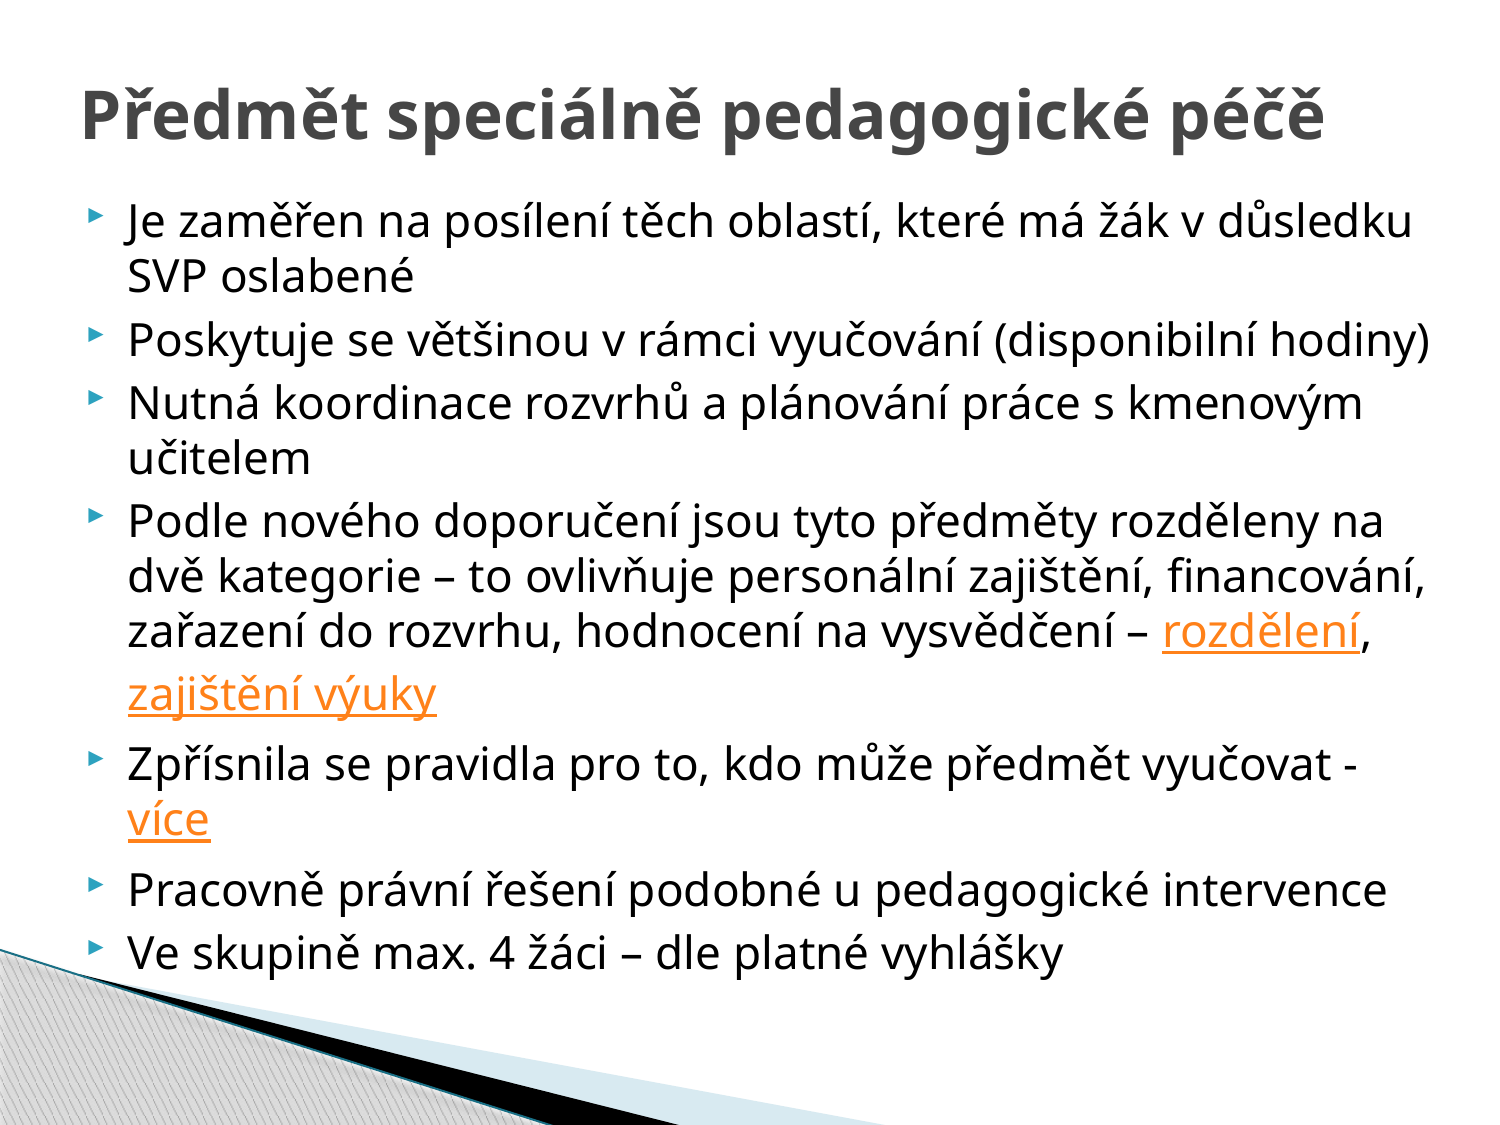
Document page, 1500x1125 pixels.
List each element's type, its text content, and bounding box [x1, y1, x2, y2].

title Předmět speciálně pedagogické péčě [64, 30, 1415, 194]
list Je zaměřen na posílení těch oblastí, které má žák v důsledku SVP oslabené Poskytuje se většinou v rámci vyučování (disponibilní hodiny) Nutná koordinace rozvrhů a plánování práce s kmenovým učitelem Podle nového doporučení jsou tyto předměty rozděleny na dvě kategorie – to ovlivňuje personální zajištění, financování, zařazení do rozvrhu, hodnocení na vysvědčení – rozdělení, zajištění výuky Zpřísnila se pravidla pro to, kdo může předmět vyučovat - více Pracovně právní řešení podobné u pedagogické intervence Ve skupině max. 4 žáci – dle platné vyhlášky [53, 184, 1451, 1035]
